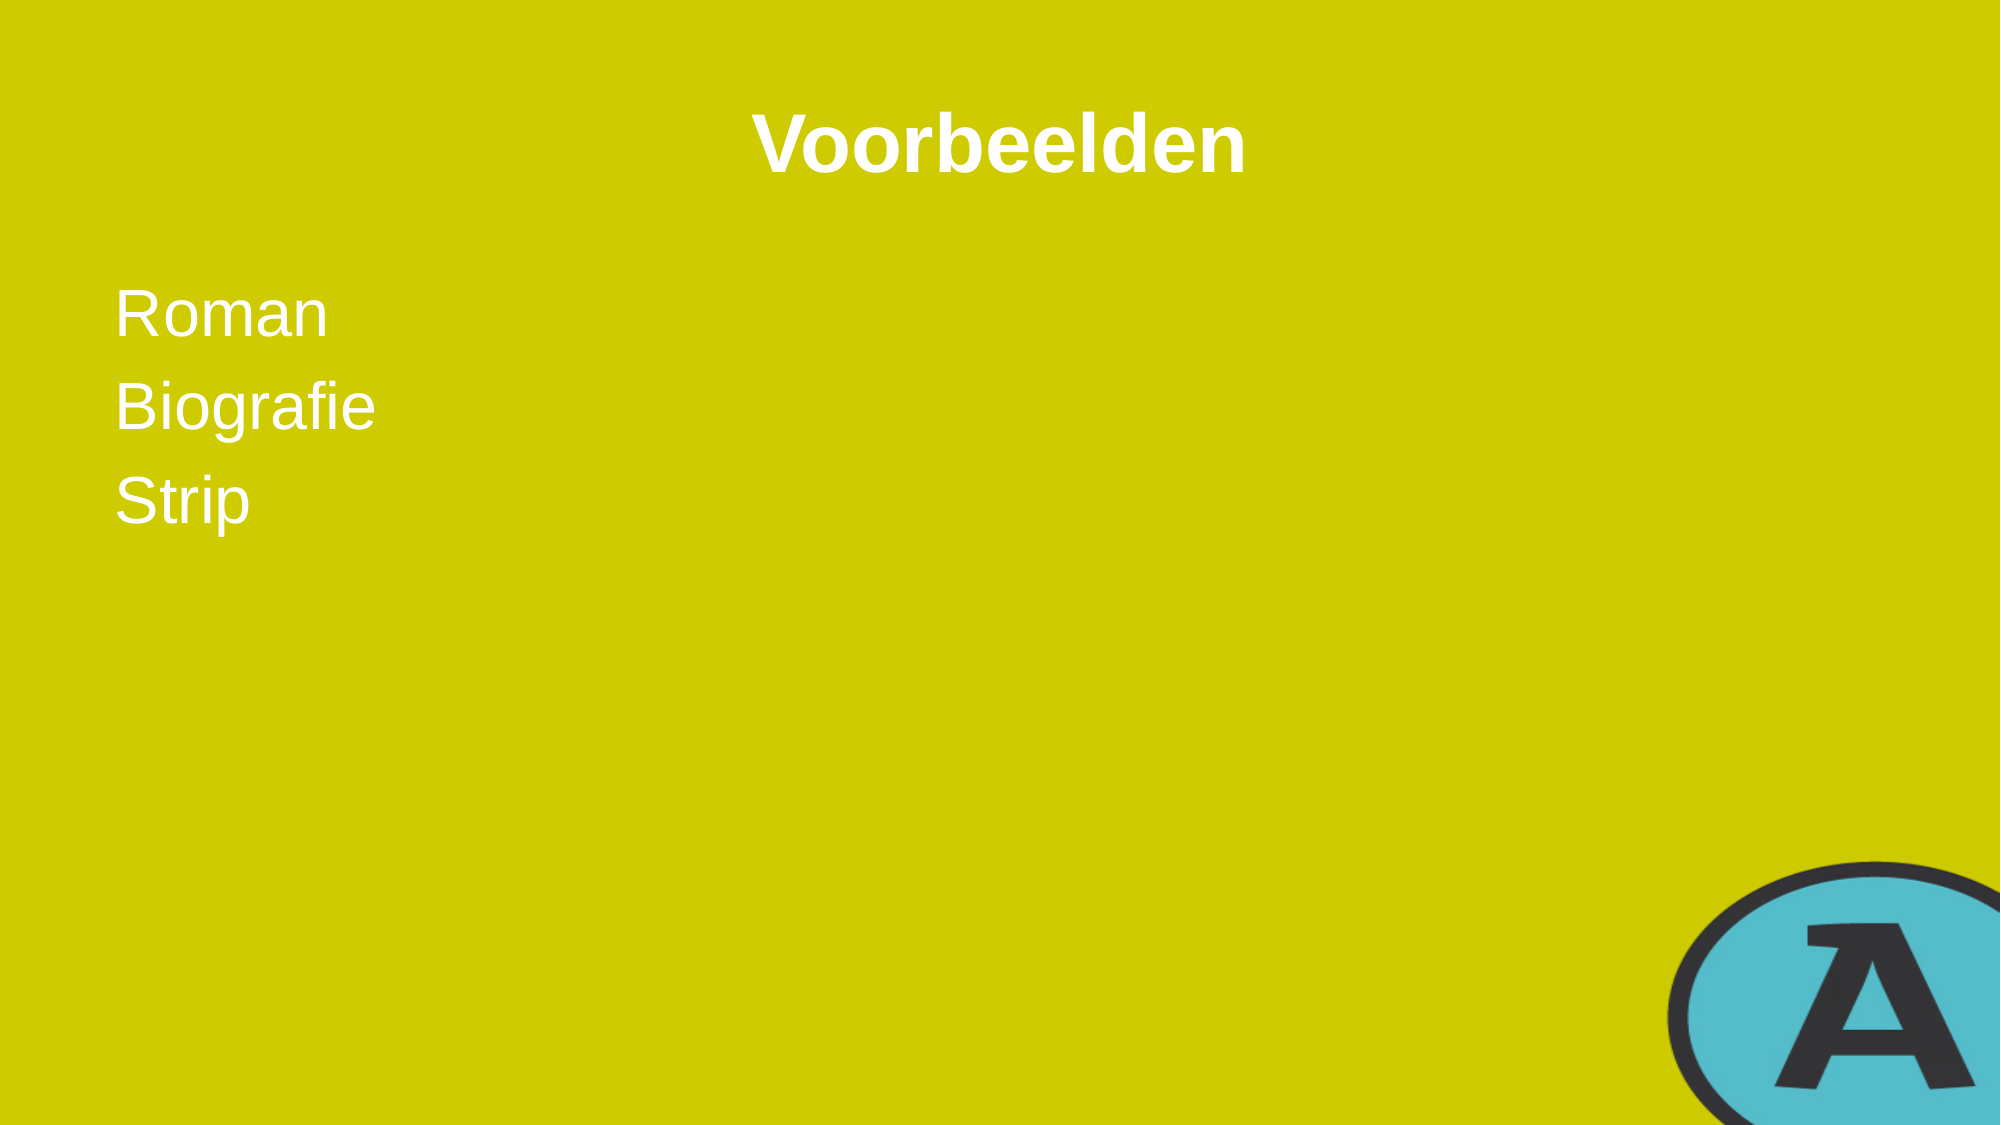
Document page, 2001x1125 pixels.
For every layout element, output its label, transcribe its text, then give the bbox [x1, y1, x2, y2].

picture [0, 0, 2000, 1125]
title Voorbeelden [99, 45, 1900, 233]
list Roman Biografie Strip [99, 262, 1900, 1012]
